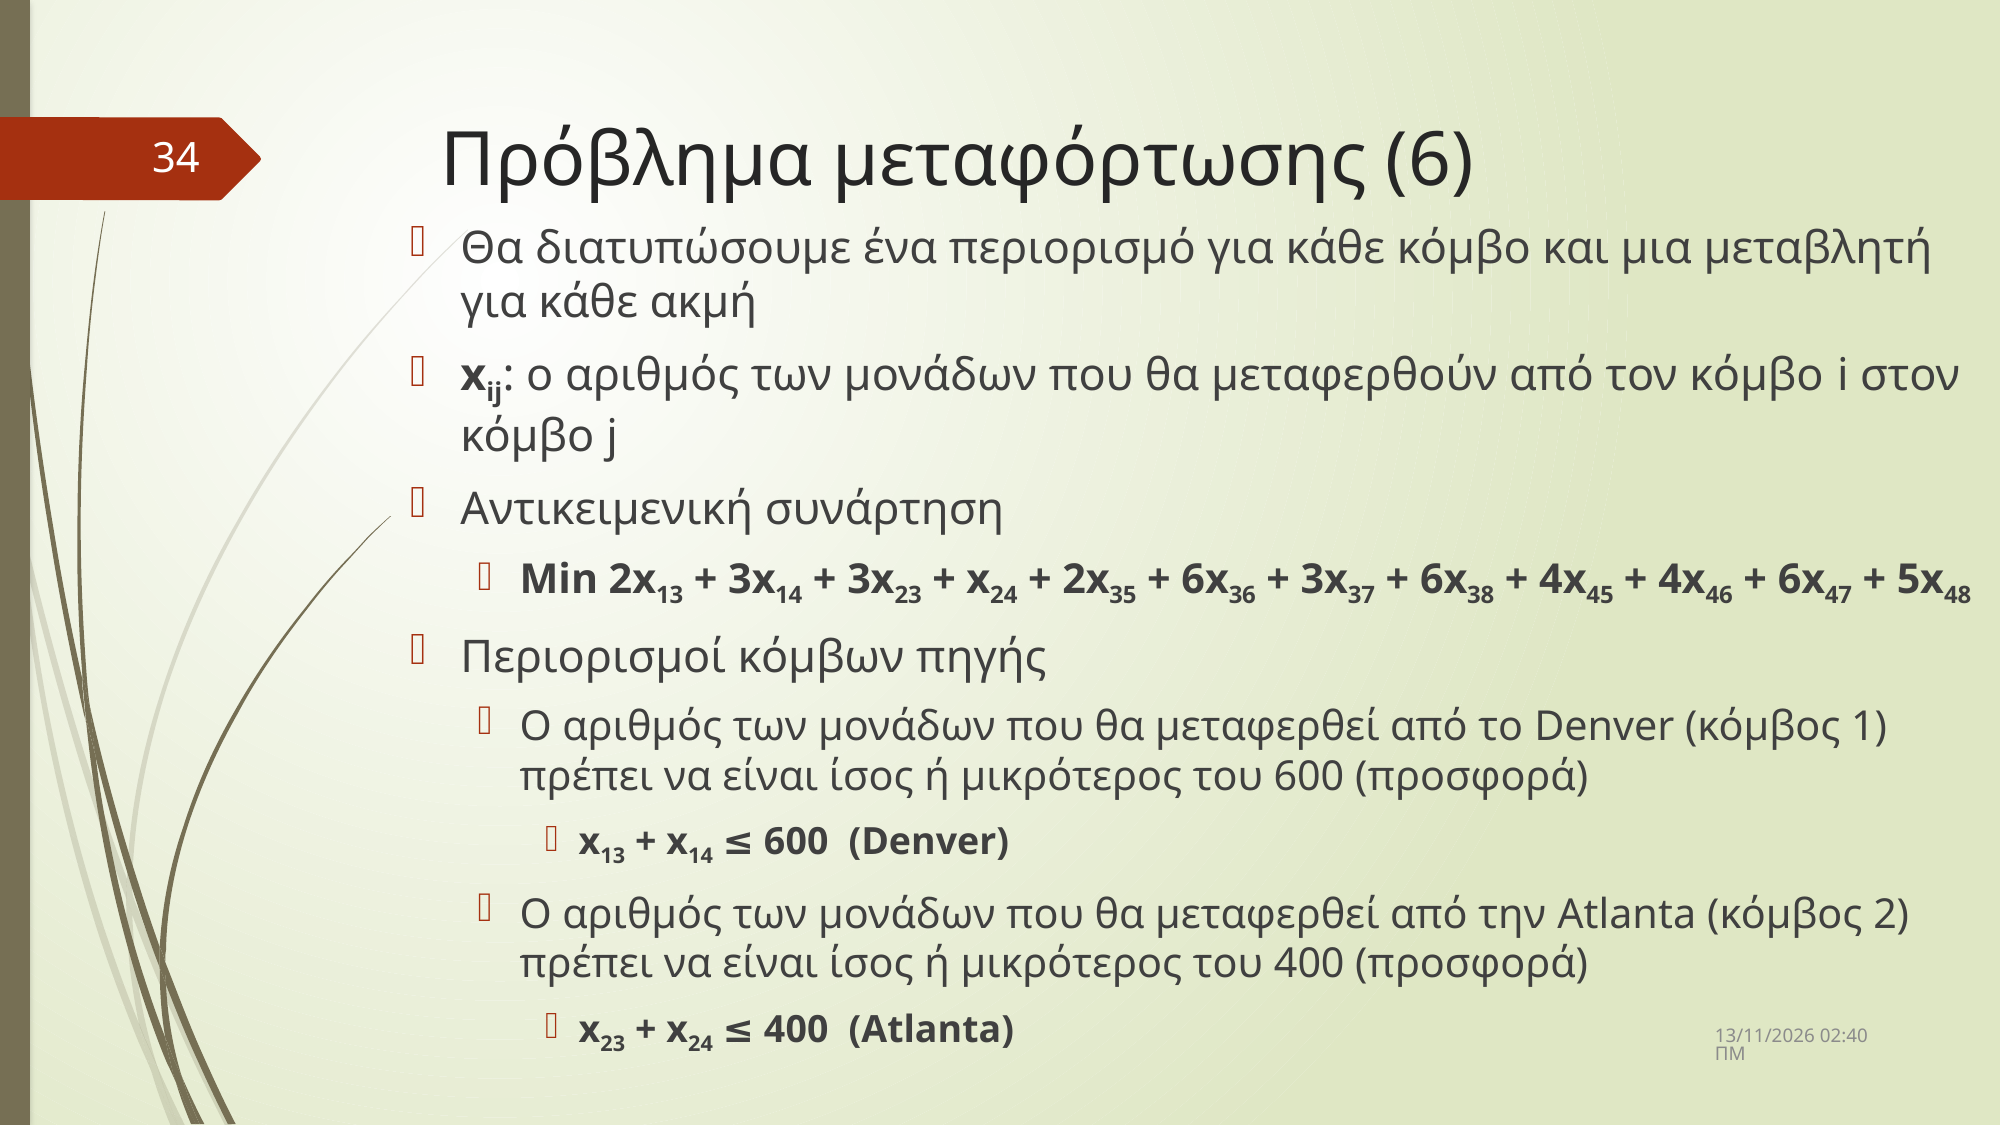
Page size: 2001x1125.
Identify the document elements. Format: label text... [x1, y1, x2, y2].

title Πρόβλημα μεταφόρτωσης (6) [425, 102, 1888, 211]
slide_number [1699, 1005, 1888, 1067]
slide_number 34 [87, 129, 216, 190]
list Θα διατυπώσουμε ένα περιορισμό για κάθε κόμβο και μια μεταβλητή για κάθε ακμή xij: ο αριθμός των μονάδων που θα μεταφερθούν από τον κόμβο i στον κόμβο j Αντικειμενική συνάρτηση Min 2x13 + 3x14 + 3x23 + x24 + 2x35 + 6x36 + 3x37 + 6x38 + 4x45 + 4x46 + 6x47 + 5x48 Περιορισμοί κόμβων πηγής Ο αριθμός των μονάδων που θα μεταφερθεί από το Denver (κόμβος 1) πρέπει να είναι ίσος ή μικρότερος του 600 (προσφορά) x13 + x14 ≤ 600 (Denver) Ο αριθμός των μονάδων που θα μεταφερθεί από την Atlanta (κόμβος 2) πρέπει να είναι ίσος ή μικρότερος του 400 (προσφορά) x23 + x24 ≤ 400 (Atlanta) [394, 211, 2000, 1125]
